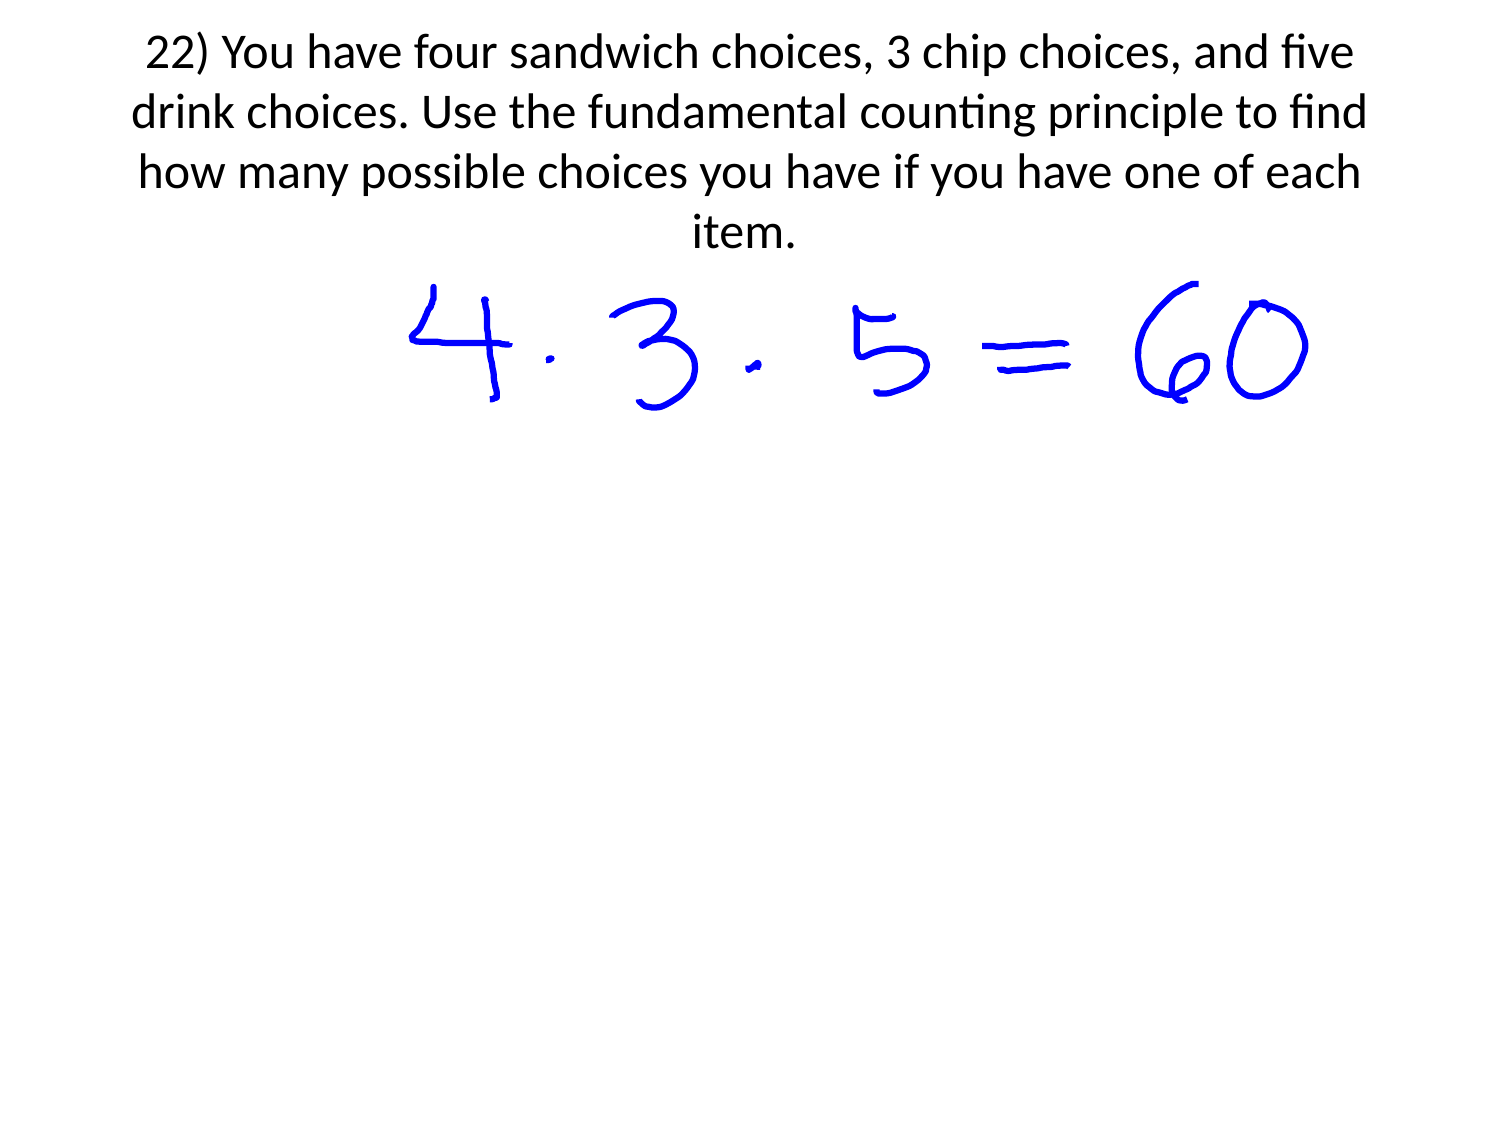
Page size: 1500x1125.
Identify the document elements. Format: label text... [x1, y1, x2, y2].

text_box [999, 364, 1070, 372]
title 22) You have four sandwich choices, 3 chip choices, and five drink choices. Use the fundamental counting principle to find how many possible choices you have if you have one of each item. [75, 45, 1425, 233]
text_box [1137, 283, 1208, 402]
text_box [1228, 301, 1307, 398]
text_box [411, 286, 488, 344]
text_box [488, 327, 511, 346]
text_box [611, 300, 696, 409]
text_box [483, 298, 498, 401]
text_box [982, 342, 1068, 348]
text_box [747, 362, 760, 371]
text_box [854, 307, 928, 395]
